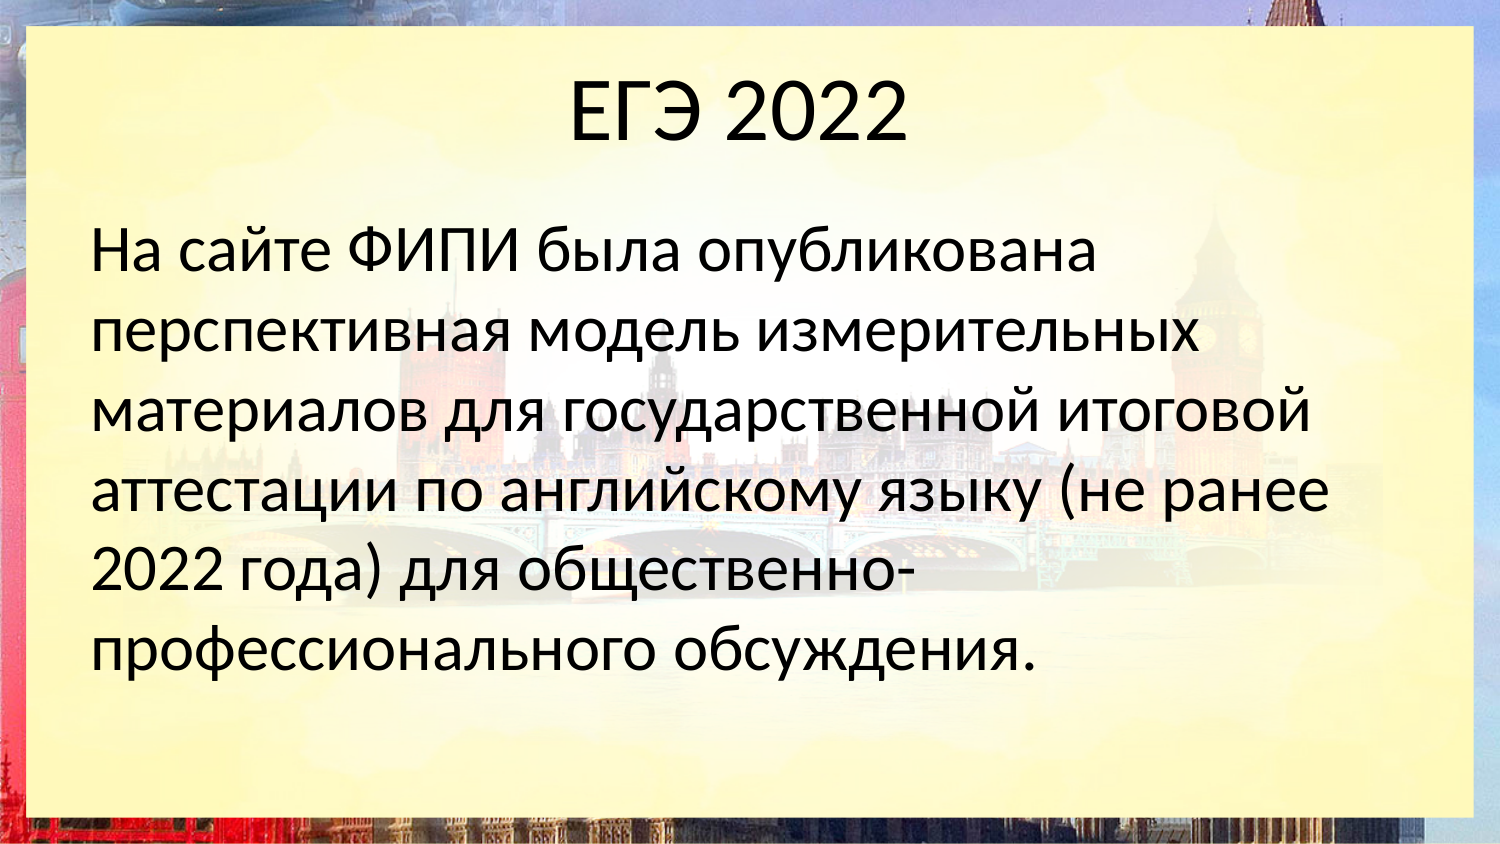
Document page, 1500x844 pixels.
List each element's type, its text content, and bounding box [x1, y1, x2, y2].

list На сайте ФИПИ была опубликована перспективная модель измерительных материалов для государственной итоговой аттестации по английскому языку (не ранее 2022 года) для общественно-профессионального обсуждения. [75, 196, 1425, 754]
picture [0, 0, 1500, 844]
title ЕГЭ 2022 [75, 33, 1425, 175]
